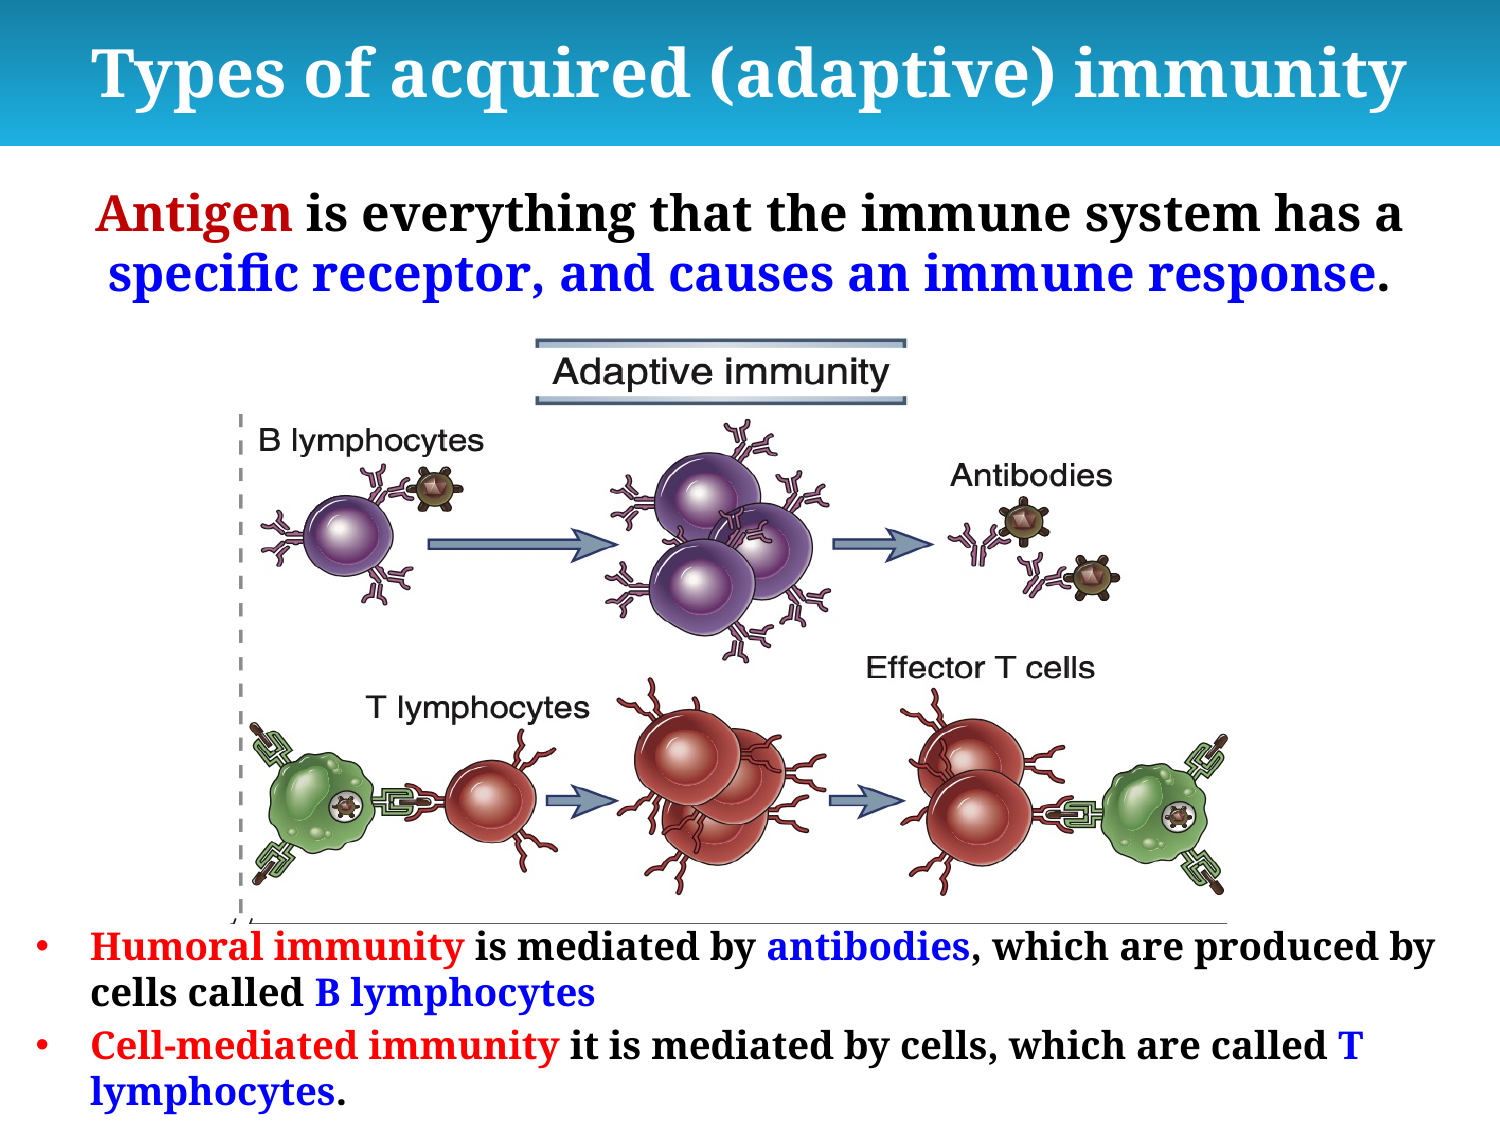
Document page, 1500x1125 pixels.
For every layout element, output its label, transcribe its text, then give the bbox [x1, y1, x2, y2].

picture [229, 290, 1247, 924]
text_box Antigen is everything that the immune system has a specific receptor, and causes an immune response. [17, 173, 1483, 309]
text_box Types of acquired (adaptive) immunity [0, 0, 1500, 146]
list Humoral immunity is mediated by antibodies, which are produced by cells called B lymphocytes Cell-mediated immunity it is mediated by cells, which are called T lymphocytes. [20, 914, 1500, 1121]
